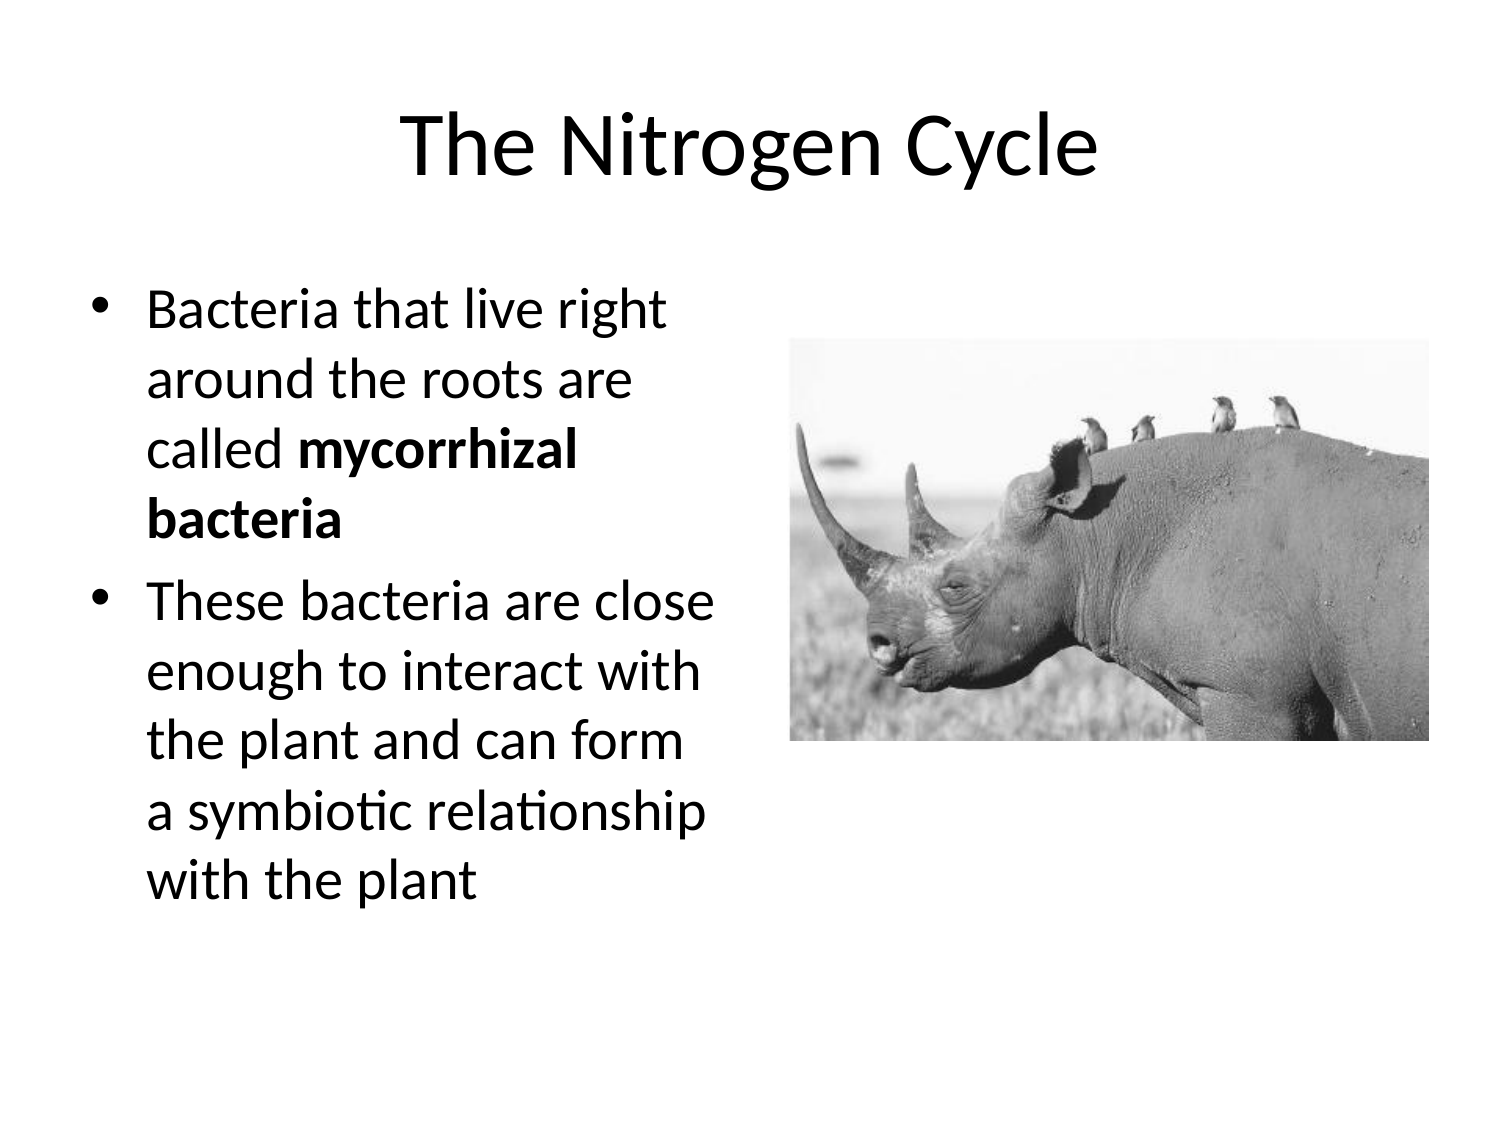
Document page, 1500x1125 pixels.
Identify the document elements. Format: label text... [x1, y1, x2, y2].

picture [787, 337, 1429, 741]
title The Nitrogen Cycle [75, 45, 1425, 233]
list Bacteria that live right around the roots are called mycorrhizal bacteria These bacteria are close enough to interact with the plant and can form a symbiotic relationship with the plant [75, 262, 738, 1005]
